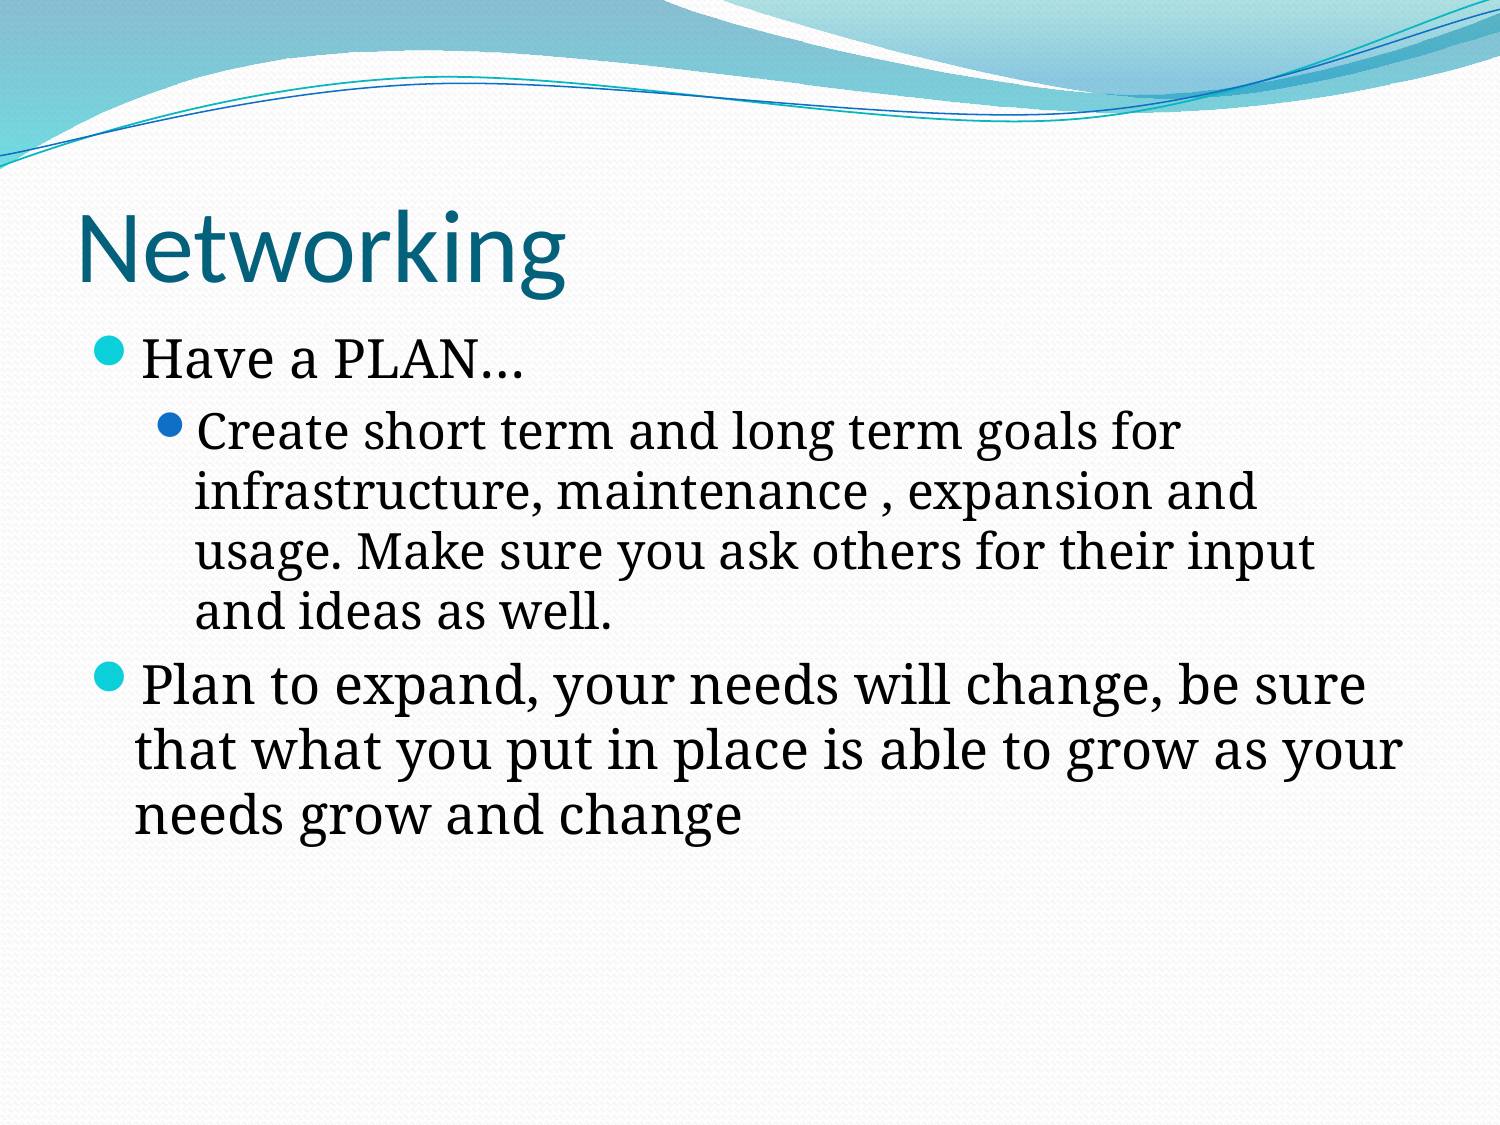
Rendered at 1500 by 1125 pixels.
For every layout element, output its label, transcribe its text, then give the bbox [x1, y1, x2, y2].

title Networking [75, 115, 1425, 303]
list Have a PLAN… Create short term and long term goals for infrastructure, maintenance , expansion and usage. Make sure you ask others for their input and ideas as well. Plan to expand, your needs will change, be sure that what you put in place is able to grow as your needs grow and change [75, 317, 1425, 1038]
